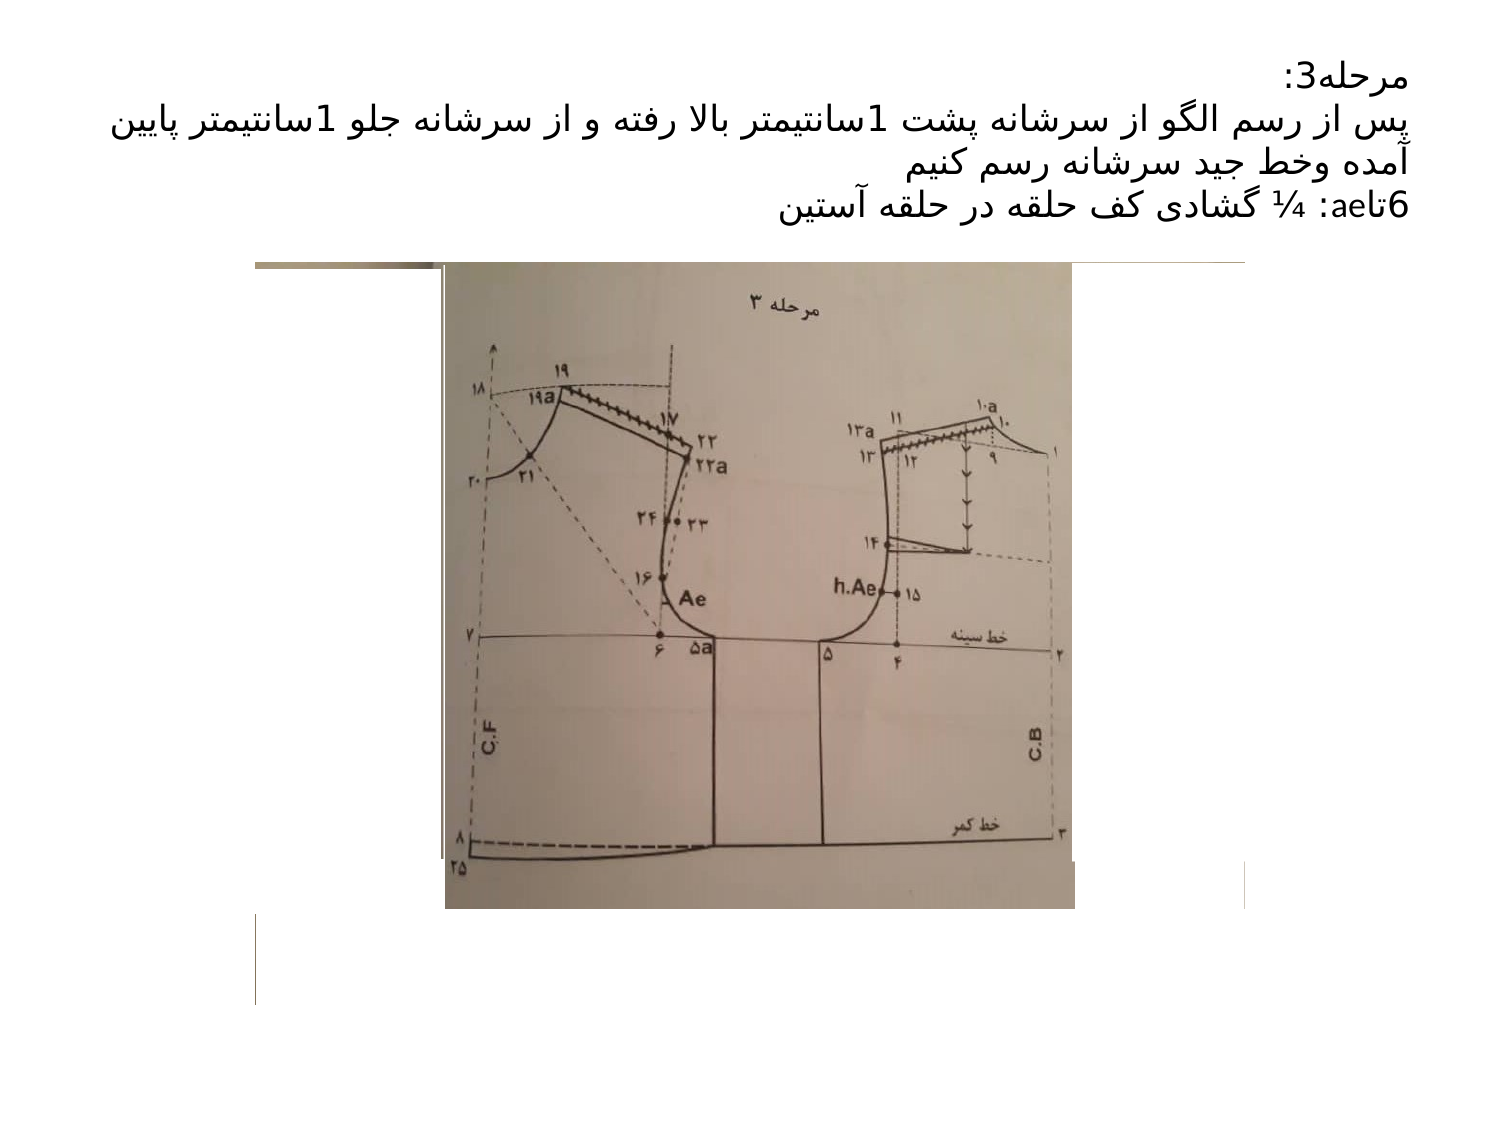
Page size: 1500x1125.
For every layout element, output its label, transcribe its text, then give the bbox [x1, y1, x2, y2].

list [254, 262, 1246, 1006]
title مرحله3: پس از رسم الگو از سرشانه پشت 1سانتیمتر بالا رفته و از سرشانه جلو 1سانتیمتر پایین آمده وخط جید سرشانه رسم کنیم 6تاae: ¼ گشادی کف حلقه در حلقه آستین [75, 45, 1425, 233]
